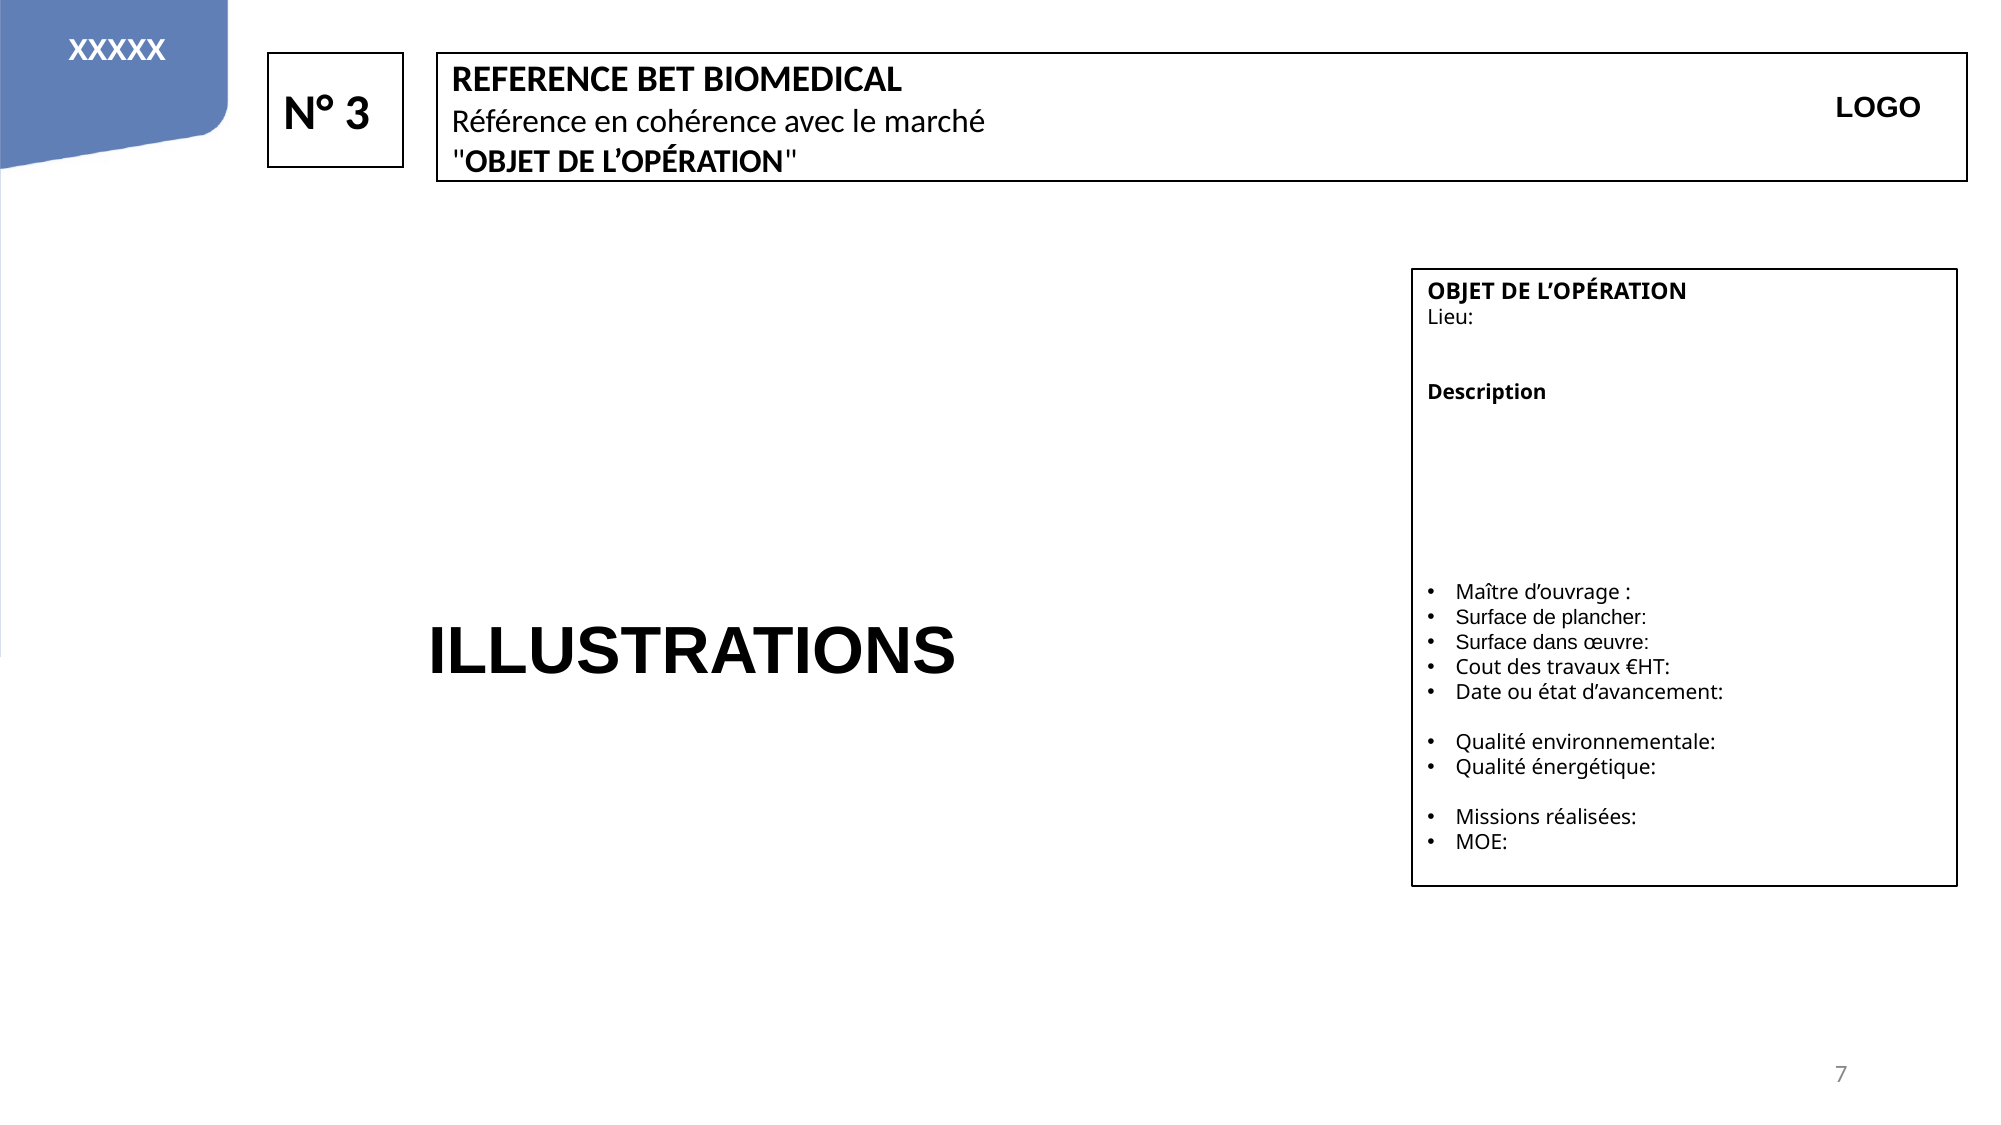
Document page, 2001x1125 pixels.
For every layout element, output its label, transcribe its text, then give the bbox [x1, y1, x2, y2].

text_box ILLUSTRATIONS [11, 189, 1392, 1105]
text_box LOGO [1810, 81, 1947, 131]
text_box REFERENCE BET BIOMEDICAL Référence en cohérence avec le marché "OBJET DE L’OPÉRATION" [1016, 52, 1967, 181]
slide_number 7 [1412, 1042, 1863, 1103]
text_box OBJET DE L’OPÉRATION Lieu: Description Maître d’ouvrage : Surface de plancher: Surface dans œuvre: Cout des travaux €HT: Date ou état d’avancement: Qualité environnementale: Qualité énergétique: Missions réalisées: MOE: [1412, 269, 1957, 887]
picture [0, 0, 1012, 657]
